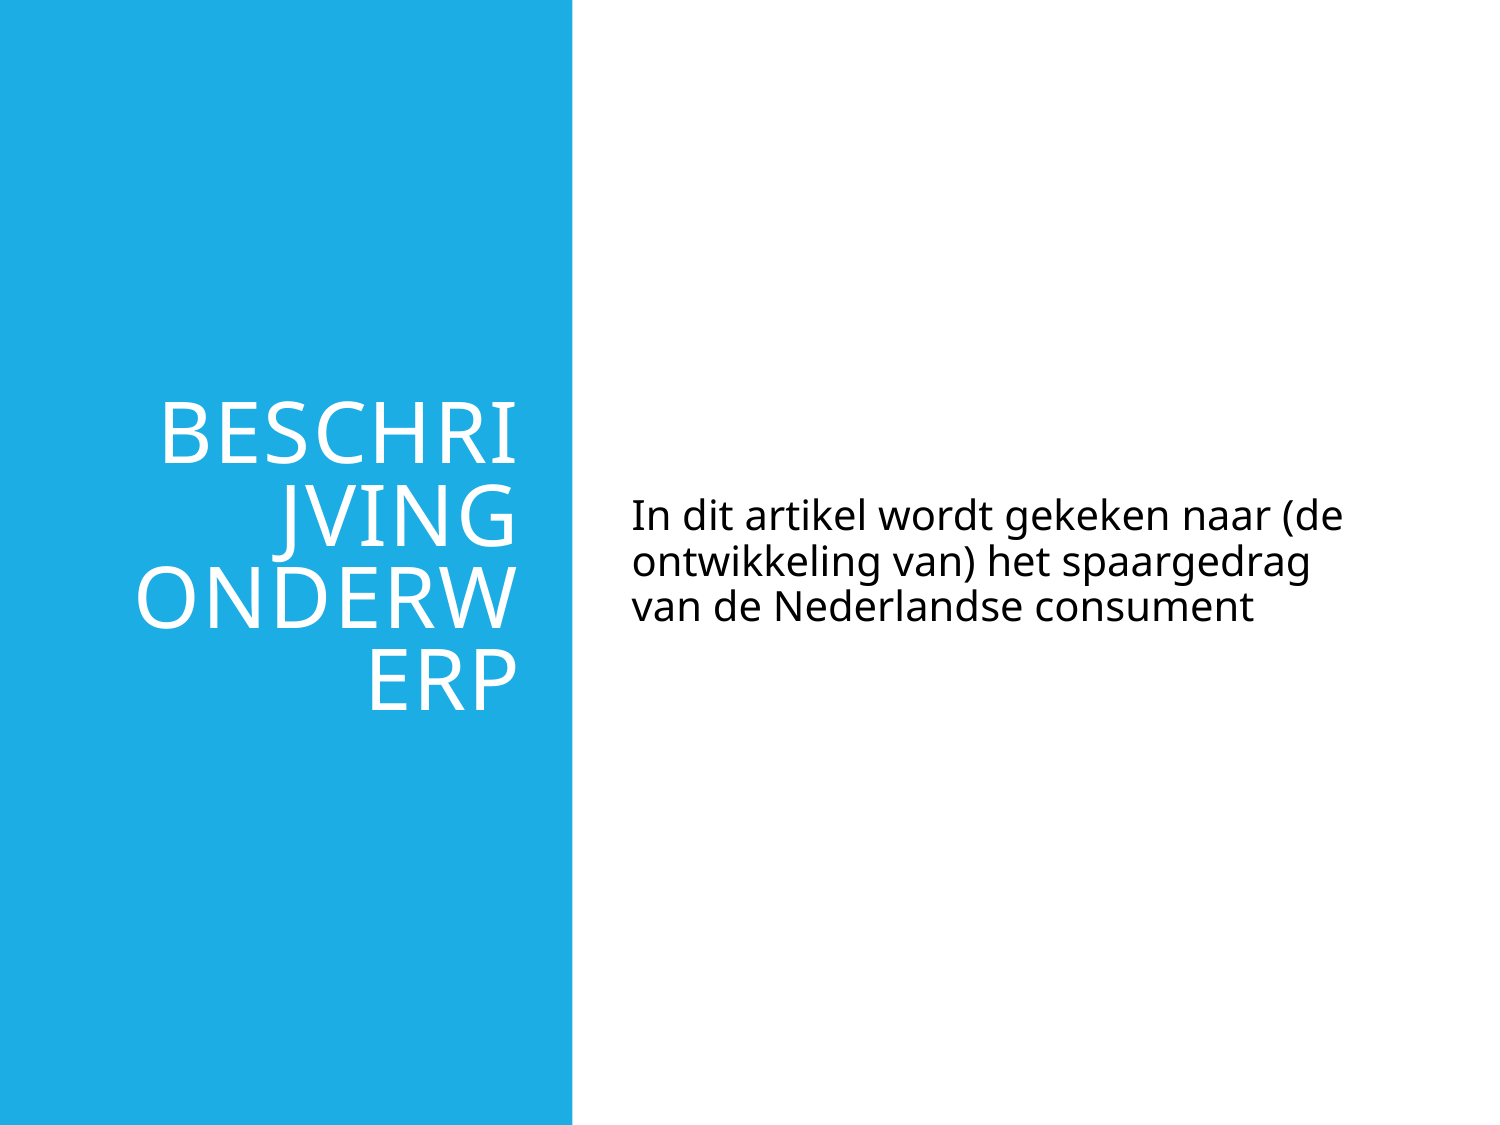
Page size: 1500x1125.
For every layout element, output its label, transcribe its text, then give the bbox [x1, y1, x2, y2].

title Beschrijving onderwerp [118, 131, 536, 993]
text_box [574, 0, 1500, 1125]
list In dit artikel wordt gekeken naar (de ontwikkeling van) het spaargedrag van de Nederlandse consument [609, 131, 1385, 993]
text_box [0, 0, 574, 1125]
